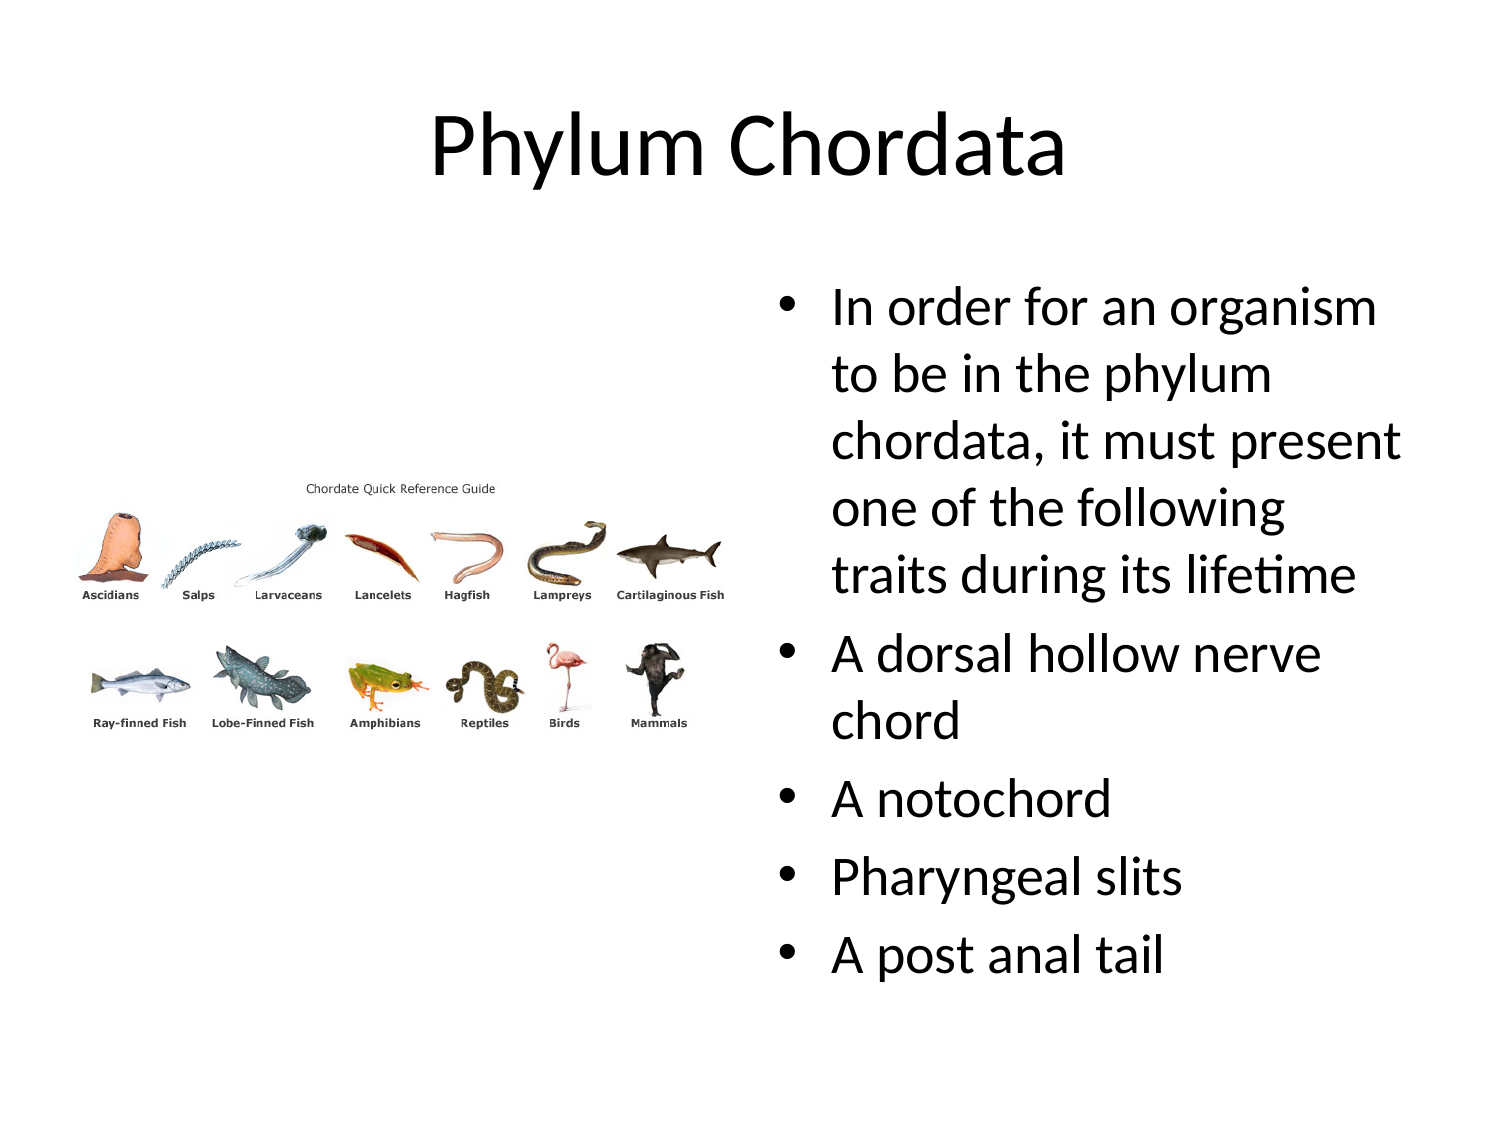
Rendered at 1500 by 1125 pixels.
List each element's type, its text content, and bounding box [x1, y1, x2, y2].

picture [49, 474, 727, 743]
list In order for an organism to be in the phylum chordata, it must present one of the following traits during its lifetime A dorsal hollow nerve chord A notochord Pharyngeal slits A post anal tail [762, 262, 1425, 1050]
title Phylum Chordata [75, 45, 1425, 233]
